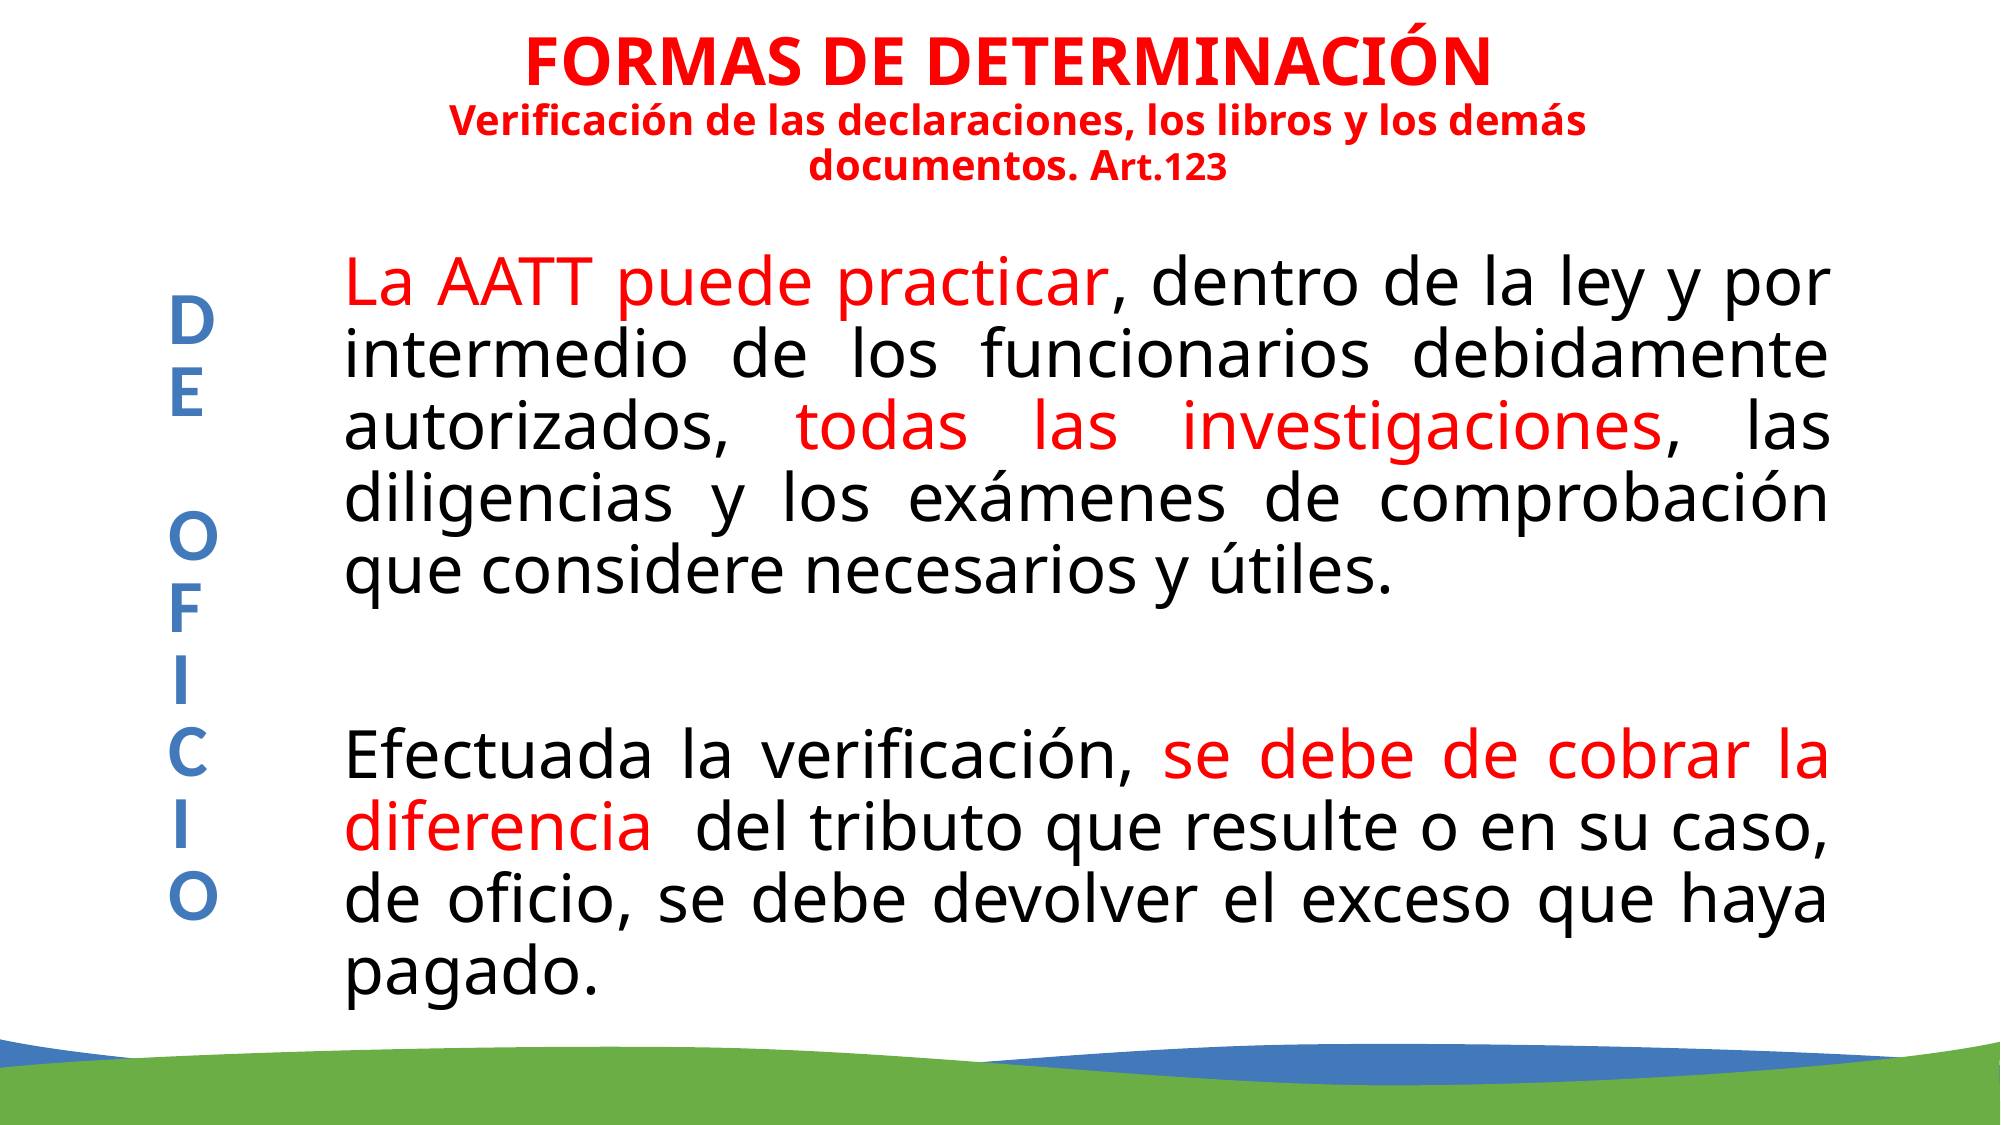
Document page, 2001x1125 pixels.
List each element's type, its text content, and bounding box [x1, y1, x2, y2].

text_box DE OF I C IO [153, 279, 210, 943]
title FORMAS DE DETERMINACIÓN Verificación de las declaraciones, los libros y los demás documentos. Art.123 [361, 49, 1676, 192]
text_box La AATT puede practicar, dentro de la ley y por intermedio de los funcionarios debidamente autorizados, todas las investigaciones, las diligencias y los exámenes de comprobación que considere necesarios y útiles. Efectuada la verificación, se debe de cobrar la diferencia del tributo que resulte o en su caso, de oficio, se debe devolver el exceso que haya pagado. [228, 240, 1848, 950]
